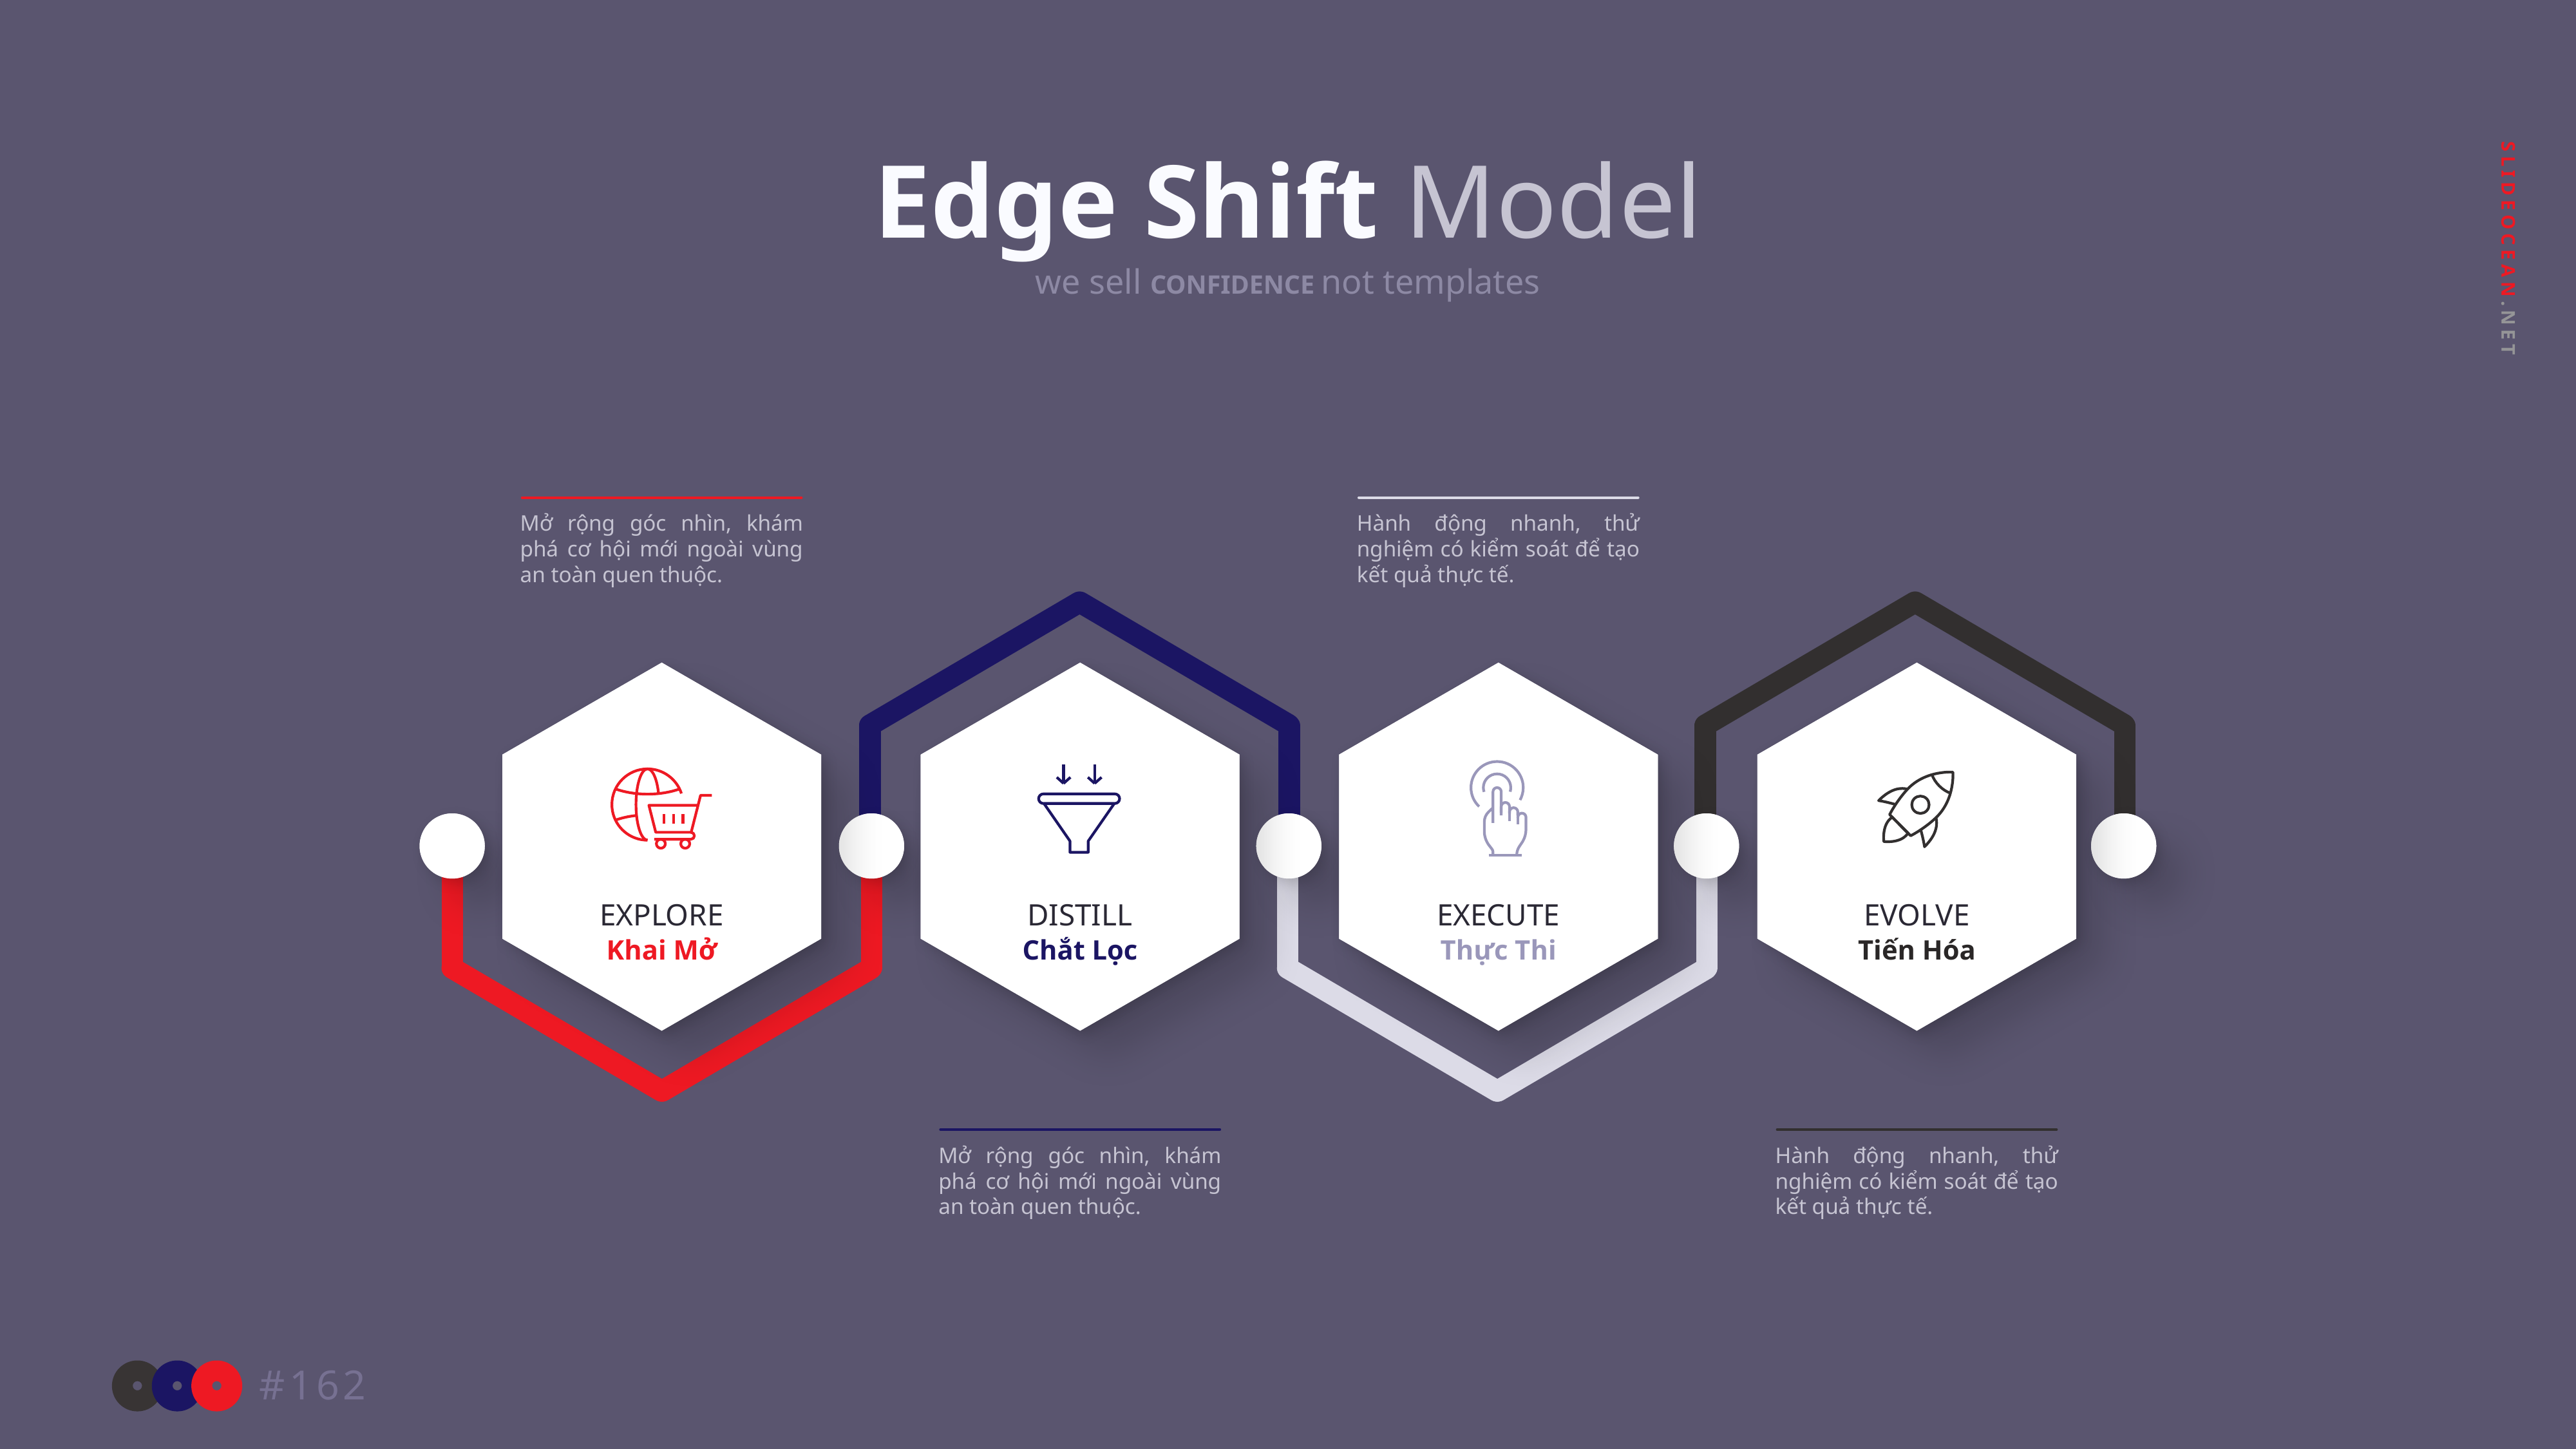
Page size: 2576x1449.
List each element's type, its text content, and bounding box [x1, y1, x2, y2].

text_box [2090, 813, 2157, 879]
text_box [1256, 813, 1322, 879]
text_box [502, 662, 822, 1031]
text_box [419, 813, 486, 879]
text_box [1374, 891, 1624, 971]
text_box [838, 813, 905, 879]
text_box #162 [259, 1359, 436, 1408]
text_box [929, 1129, 1232, 1226]
text_box we sell CONFIDENCE not templates [1026, 255, 1550, 306]
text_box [1673, 813, 1739, 879]
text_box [955, 891, 1205, 971]
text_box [1765, 1129, 2069, 1226]
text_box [1347, 497, 1650, 594]
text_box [510, 497, 813, 594]
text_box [451, 601, 2125, 1092]
text_box Edge Shift Model [864, 132, 1712, 263]
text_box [536, 891, 787, 971]
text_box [1757, 662, 2077, 1031]
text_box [920, 662, 1240, 1031]
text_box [1338, 662, 1658, 1031]
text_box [1792, 891, 2042, 971]
